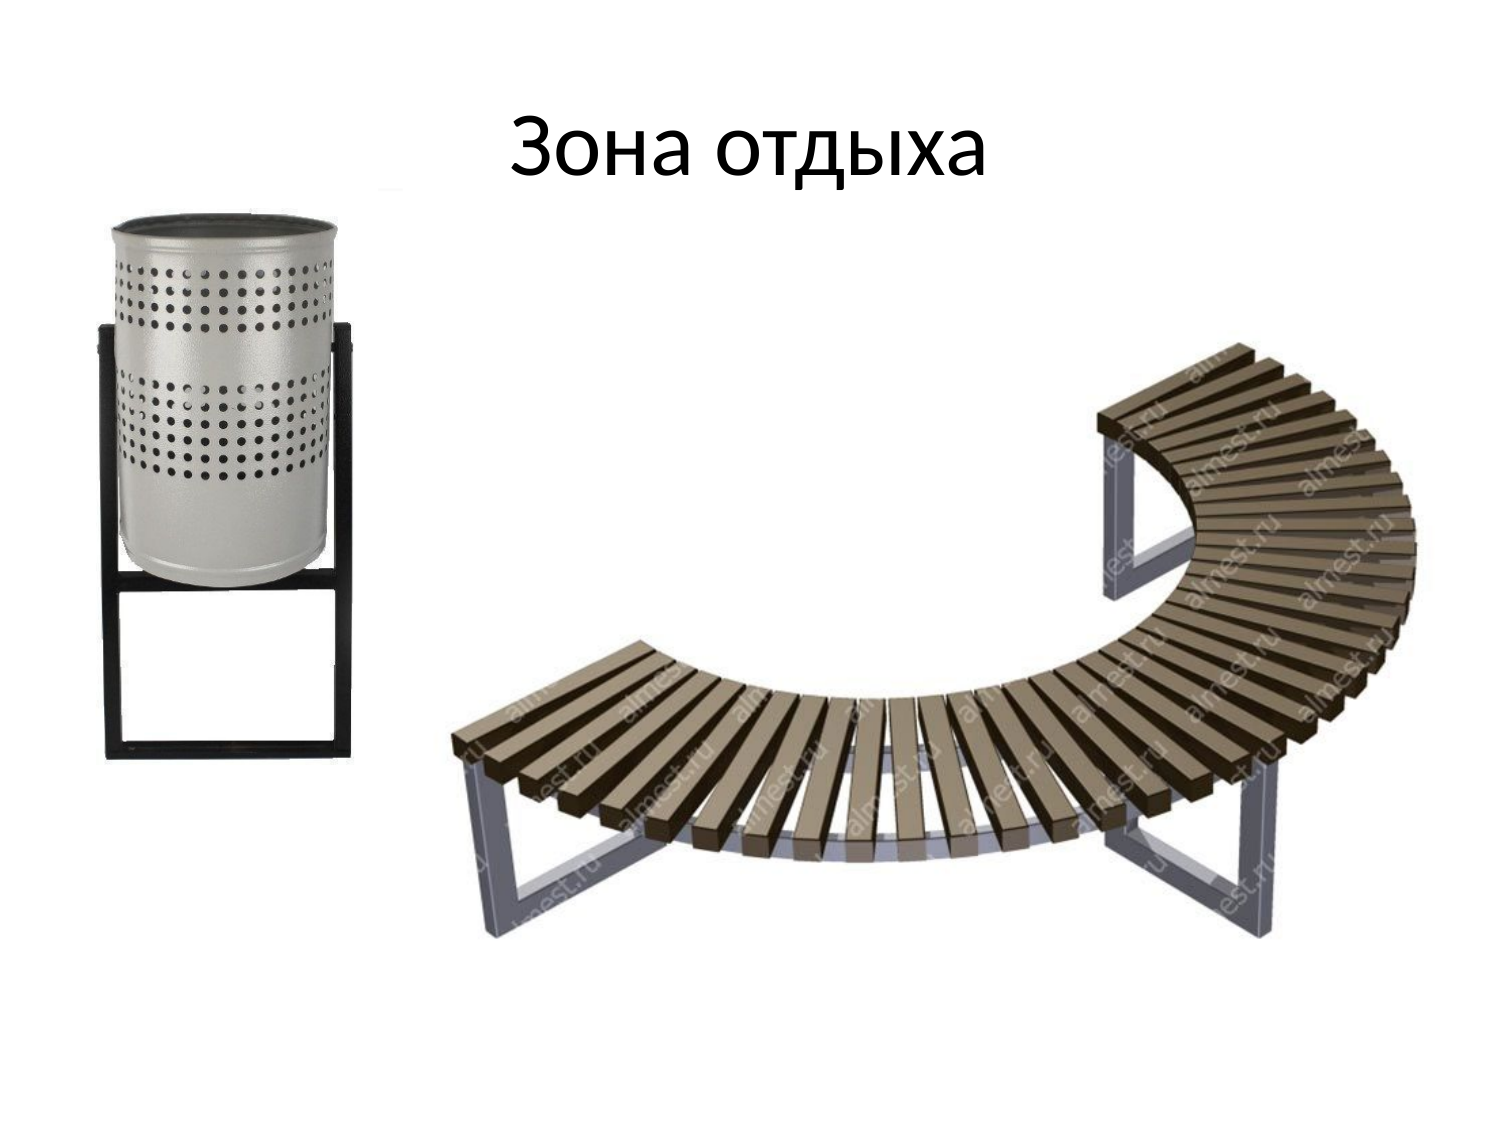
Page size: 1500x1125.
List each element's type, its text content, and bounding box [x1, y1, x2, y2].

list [413, 286, 1500, 1102]
picture [59, 184, 403, 789]
title Зона отдыха [75, 45, 1425, 233]
